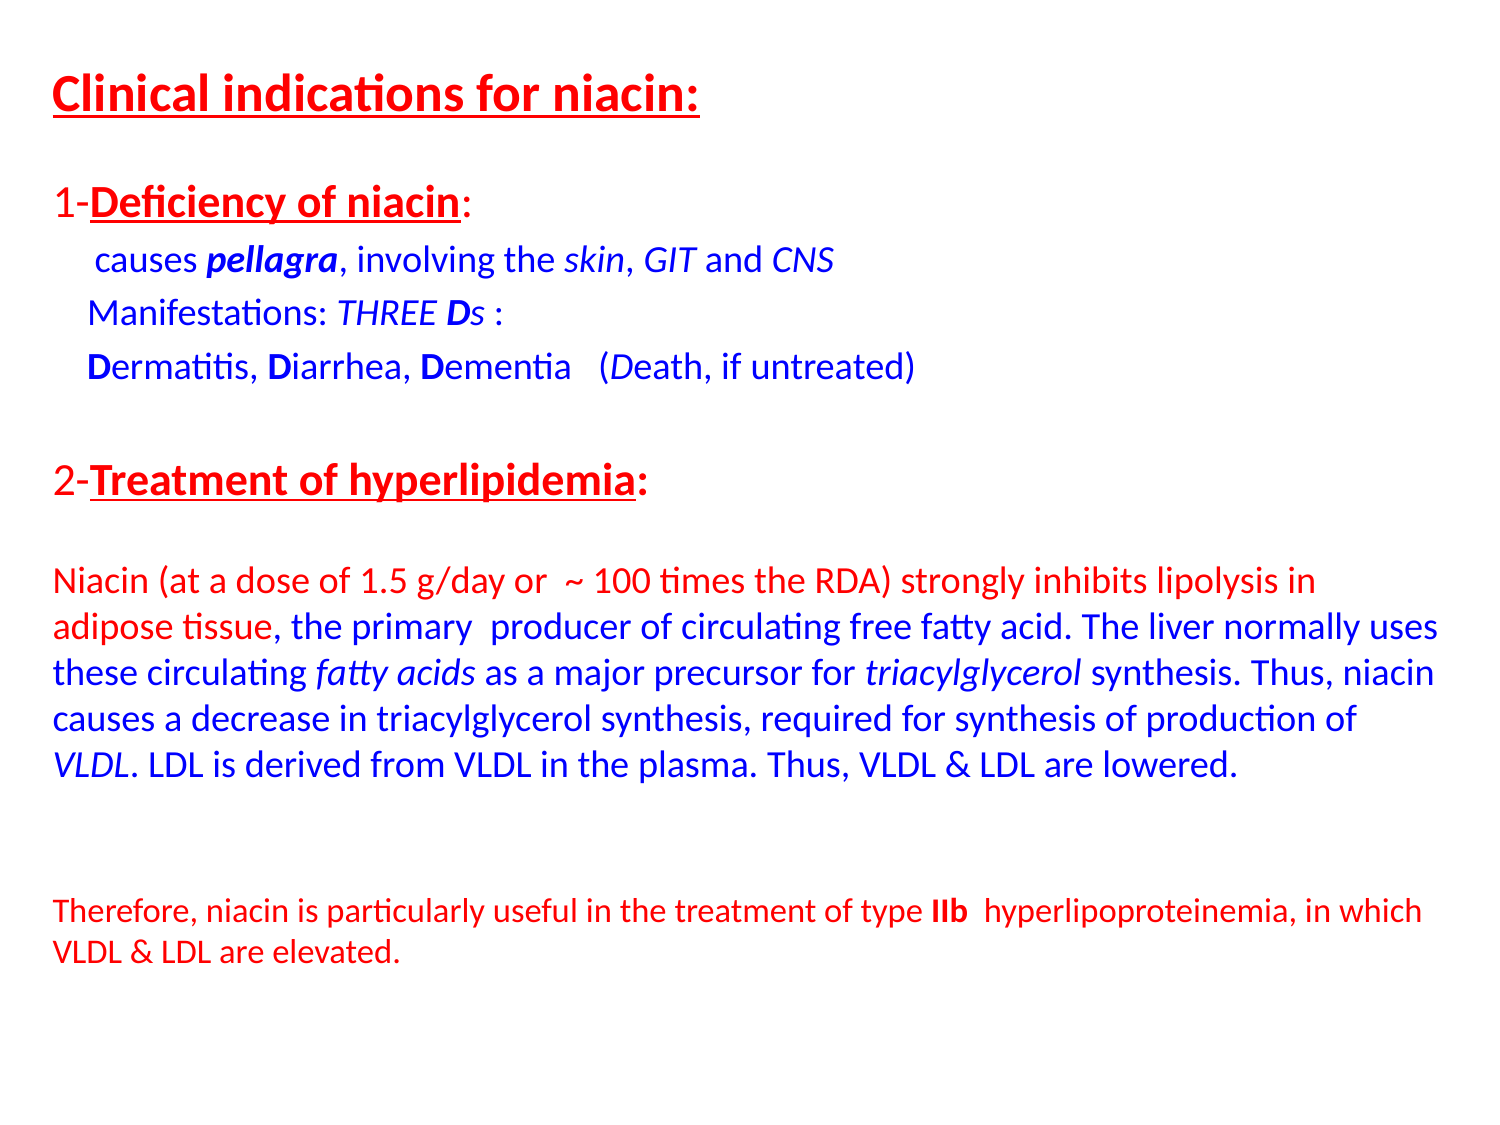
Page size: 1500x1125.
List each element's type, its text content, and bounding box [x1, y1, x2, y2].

list Clinical indications for niacin: 1-Deficiency of niacin: causes pellagra, involving the skin, GIT and CNS Manifestations: THREE Ds : Dermatitis, Diarrhea, Dementia (Death, if untreated) 2-Treatment of hyperlipidemia: Niacin (at a dose of 1.5 g/day or ~ 100 times the RDA) strongly inhibits lipolysis in adipose tissue, the primary producer of circulating free fatty acid. The liver normally uses these circulating fatty acids as a major precursor for triacylglycerol synthesis. Thus, niacin causes a decrease in triacylglycerol synthesis, required for synthesis of production of VLDL. LDL is derived from VLDL in the plasma. Thus, VLDL & LDL are lowered. Therefore, niacin is particularly useful in the treatment of type IIb hyperlipoproteinemia, in which VLDL & LDL are elevated. [37, 50, 1463, 1100]
